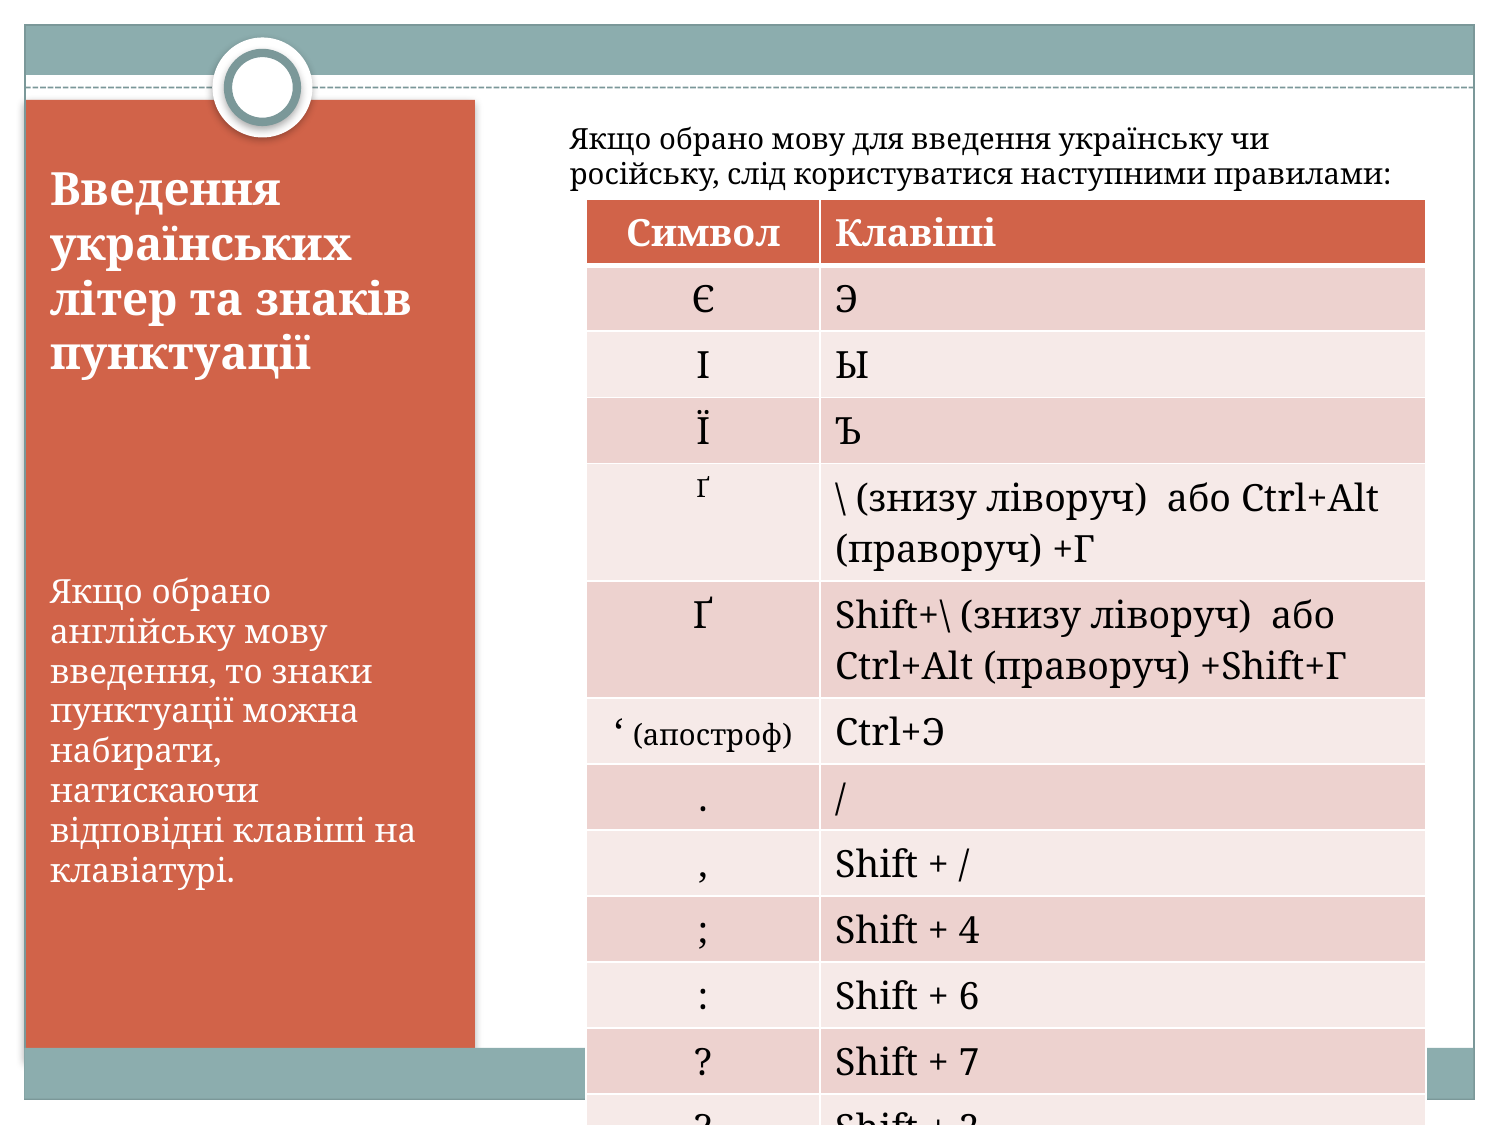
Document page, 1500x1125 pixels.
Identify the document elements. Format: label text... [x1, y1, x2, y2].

table_cell Shift + 6 [821, 963, 1425, 1027]
table_header Символ [587, 200, 819, 263]
table_cell Ctrl+Э [821, 699, 1425, 763]
table_cell І [587, 332, 819, 397]
table_cell \ (знизу ліворуч) або Ctrl+Alt (праворуч) +Г [821, 464, 1425, 580]
table_cell / [821, 765, 1425, 829]
table_header Клавіші [821, 200, 1425, 263]
table_cell Э [821, 268, 1425, 330]
table_cell Ї [587, 398, 819, 463]
table_cell ? [587, 1029, 819, 1093]
table_cell Shift + 2 [821, 1095, 1425, 1125]
table_cell Ґ [587, 582, 819, 697]
table_cell , [587, 831, 819, 895]
table_cell Shift + 7 [821, 1029, 1425, 1093]
title Введення українських літер та знаків пунктуації [35, 149, 469, 387]
table_cell . [587, 765, 819, 829]
table_cell Shift+\ (знизу ліворуч) або Ctrl+Alt (праворуч) +Shift+Г [821, 582, 1425, 697]
table_cell ? [587, 1095, 819, 1125]
table_cell Ы [821, 332, 1425, 397]
list Якщо обрано мову для введення українську чи російську, слід користуватися наступними правилами: [512, 112, 1438, 200]
table_cell Shift + 4 [821, 897, 1425, 961]
table_cell ; [587, 897, 819, 961]
table_cell Shift + / [821, 831, 1425, 895]
table_cell : [587, 963, 819, 1027]
table_cell Ґ [587, 464, 819, 580]
list Якщо обрано англійську мову введення, то знаки пунктуації можна набирати, натискаючи відповідні клавіші на клавіатурі. [35, 562, 450, 1005]
table_cell Ъ [821, 398, 1425, 463]
table_cell ‘ (апостроф) [587, 699, 819, 763]
table_cell Є [587, 268, 819, 330]
